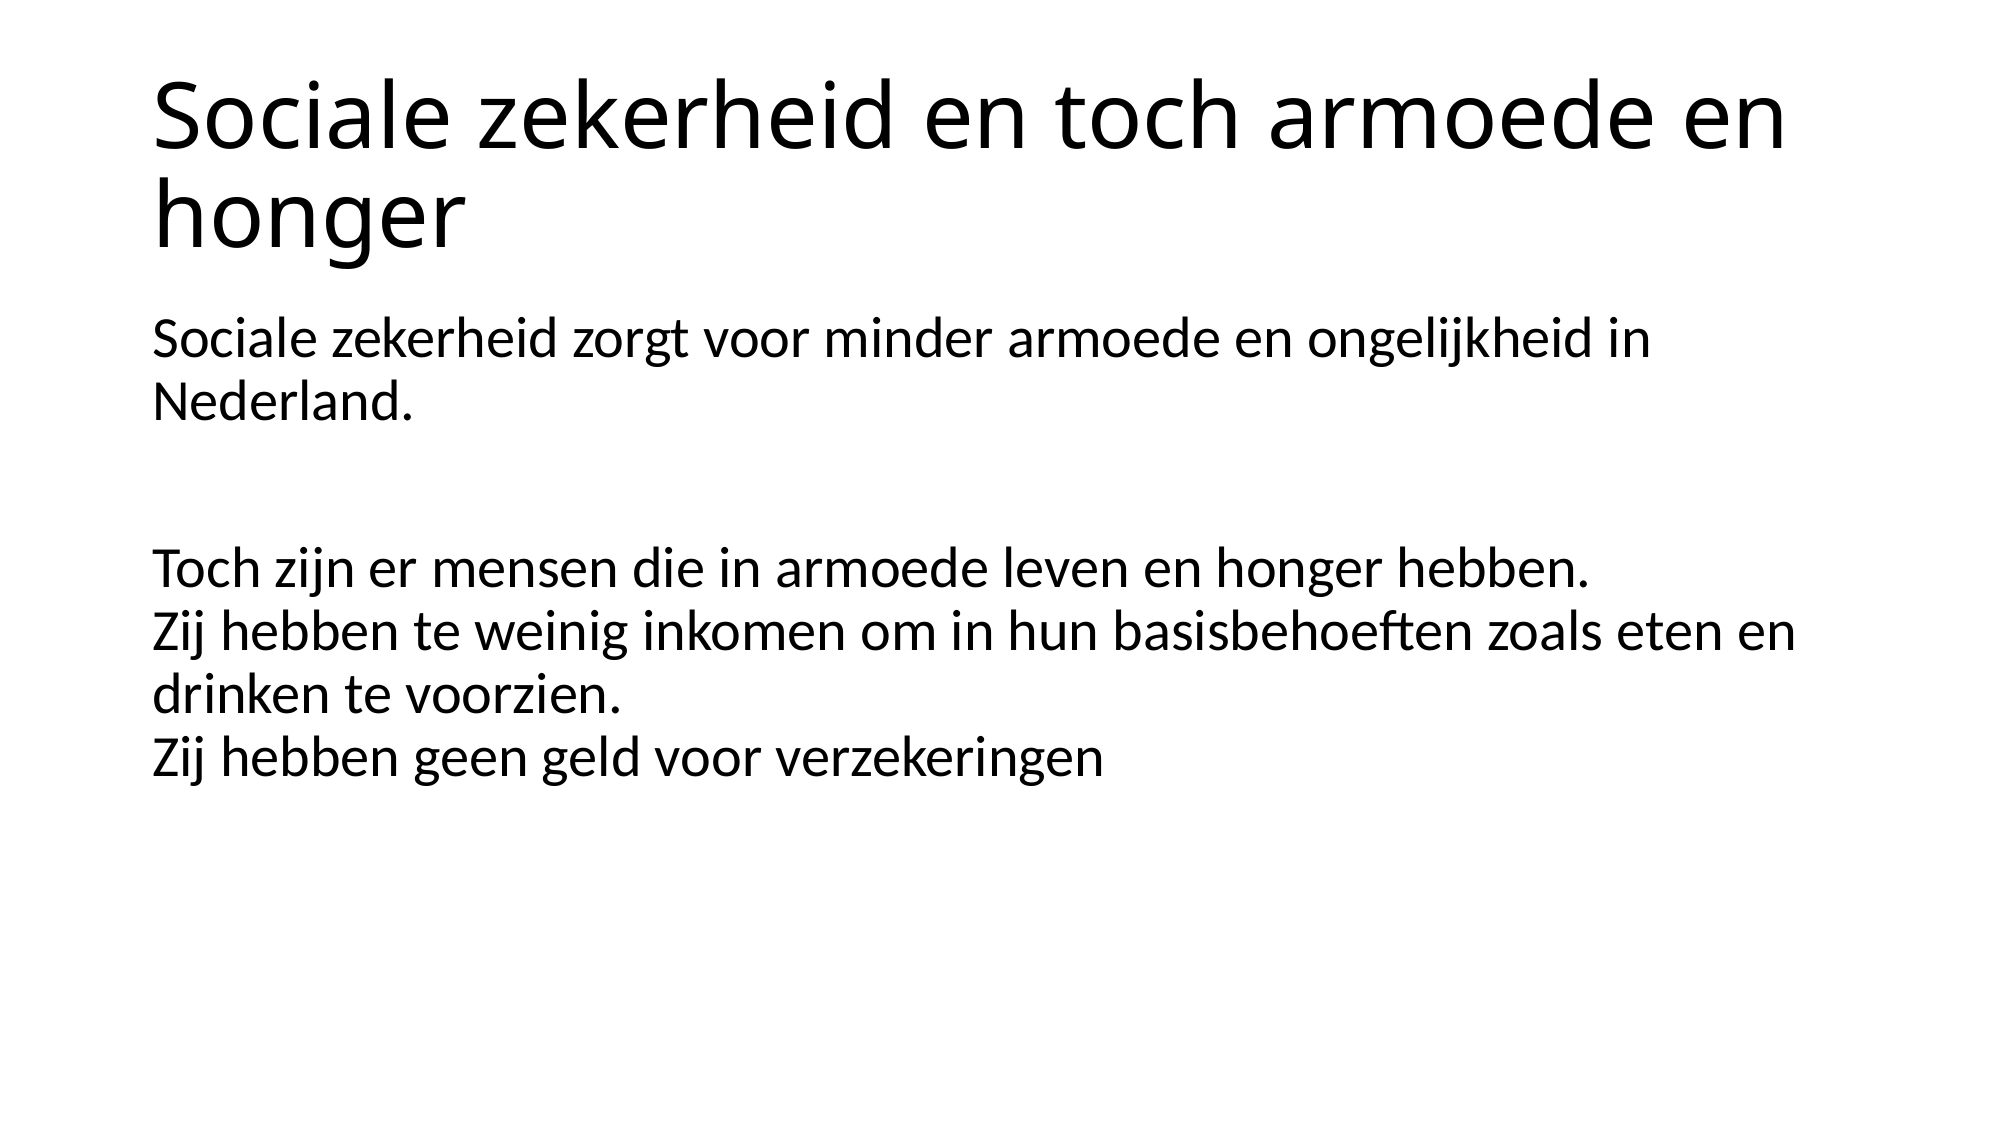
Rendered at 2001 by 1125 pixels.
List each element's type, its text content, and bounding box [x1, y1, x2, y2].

list Sociale zekerheid zorgt voor minder armoede en ongelijkheid in Nederland. Toch zijn er mensen die in armoede leven en honger hebben. Zij hebben te weinig inkomen om in hun basisbehoeften zoals eten en drinken te voorzien. Zij hebben geen geld voor verzekeringen [137, 299, 1863, 1014]
title Sociale zekerheid en toch armoede en honger [137, 59, 1863, 278]
